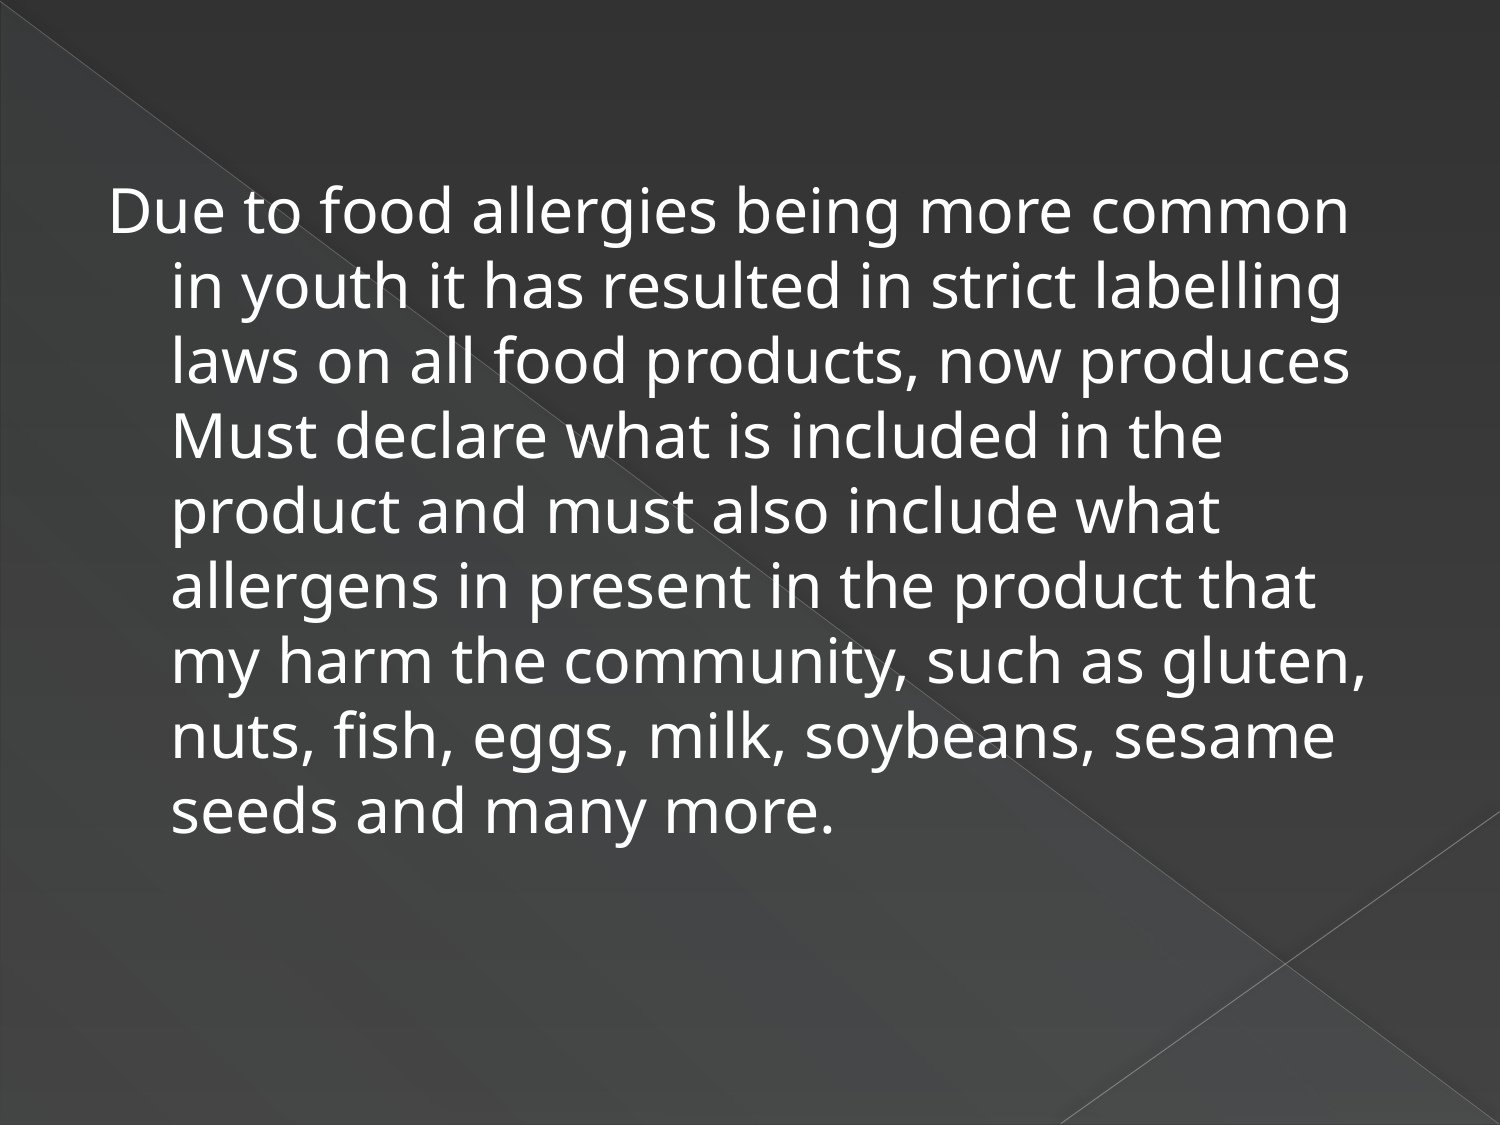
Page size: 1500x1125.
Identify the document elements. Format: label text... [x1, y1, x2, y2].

list Due to food allergies being more common in youth it has resulted in strict labelling laws on all food products, now produces Must declare what is included in the product and must also include what allergens in present in the product that my harm the community, such as gluten, nuts, fish, eggs, milk, soybeans, sesame seeds and many more. [82, 164, 1432, 914]
